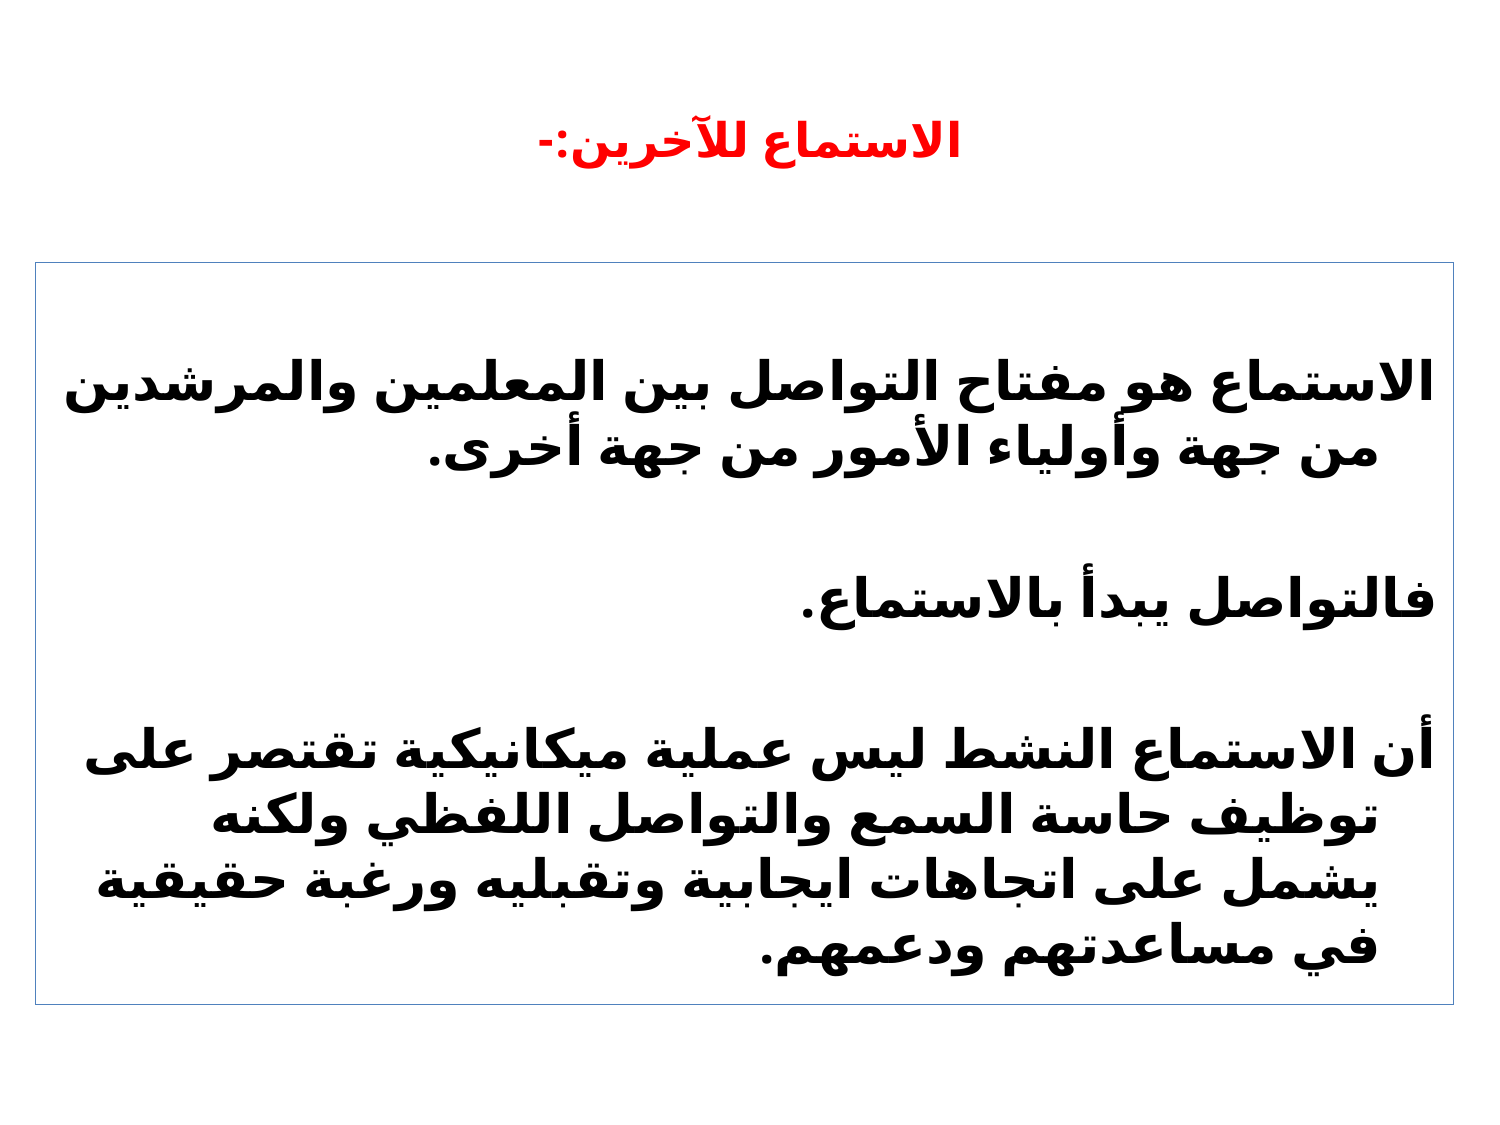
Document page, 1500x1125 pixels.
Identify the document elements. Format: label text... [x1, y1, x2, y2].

title الاستماع للآخرين:- [75, 45, 1425, 233]
list الاستماع هو مفتاح التواصل بين المعلمين والمرشدين من جهة وأولياء الأمور من جهة أخرى. فالتواصل يبدأ بالاستماع. أن الاستماع النشط ليس عملية ميكانيكية تقتصر على توظيف حاسة السمع والتواصل اللفظي ولكنه يشمل على اتجاهات ايجابية وتقبليه ورغبة حقيقية في مساعدتهم ودعمهم. [35, 262, 1454, 1005]
